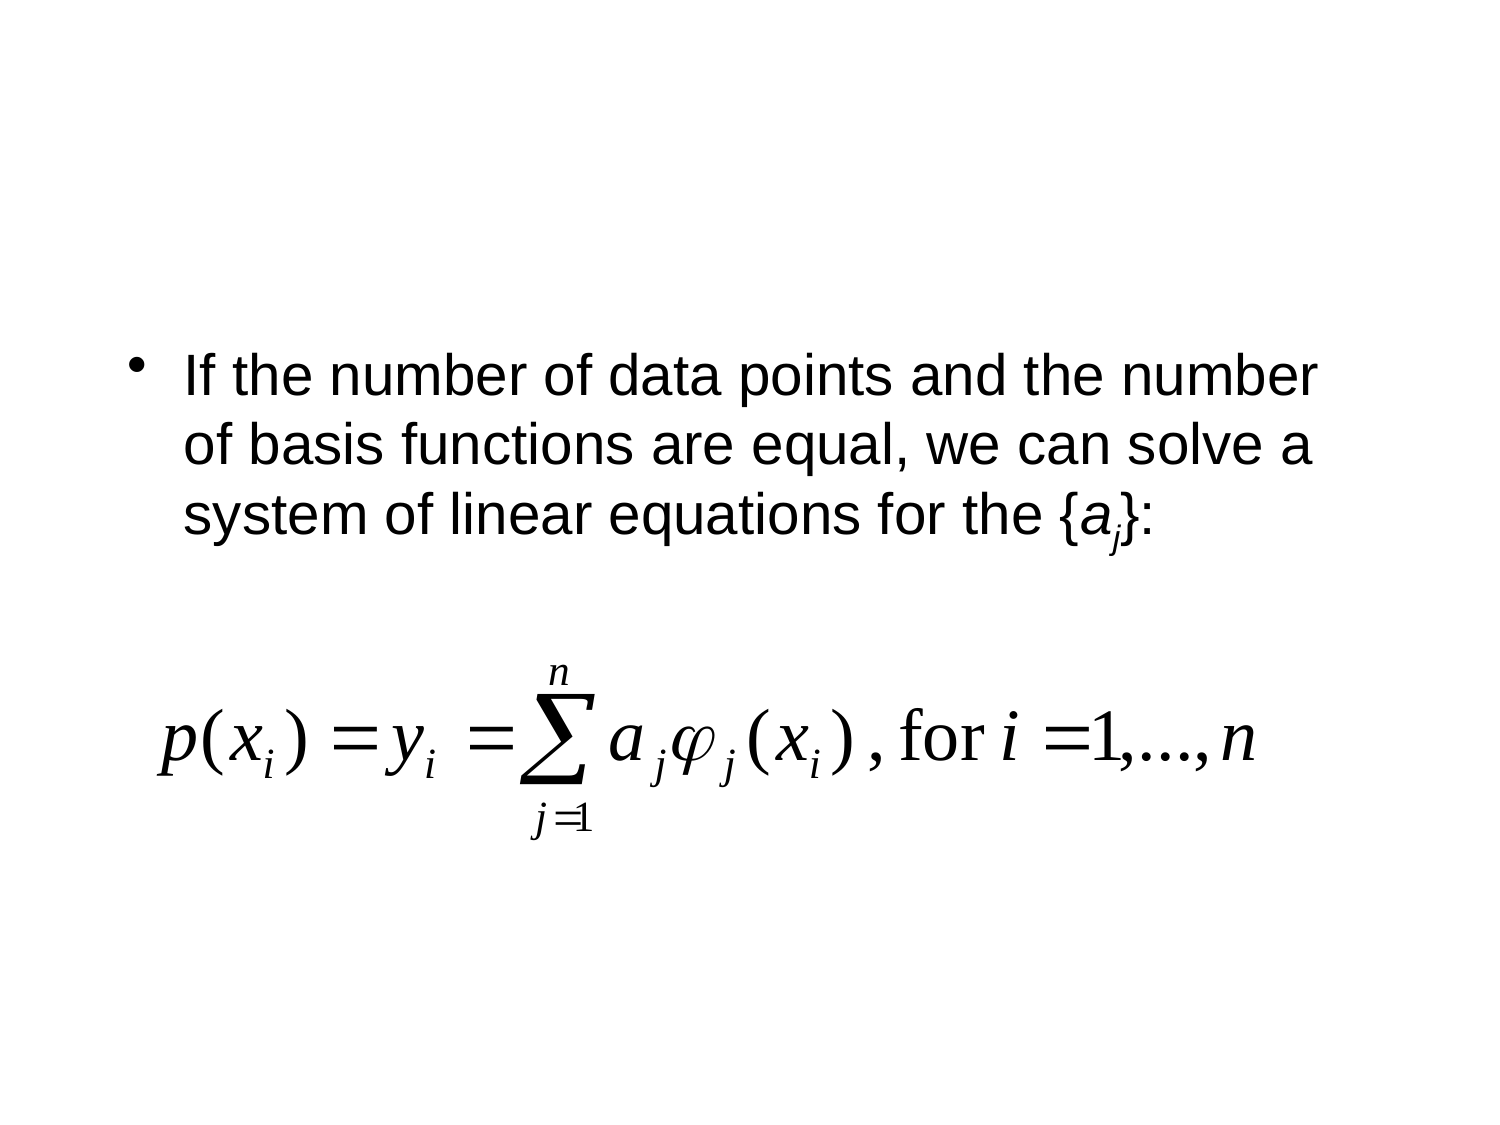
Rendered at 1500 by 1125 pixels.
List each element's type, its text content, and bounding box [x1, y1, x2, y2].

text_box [140, 637, 1271, 854]
list If the number of data points and the number of basis functions are equal, we can solve a system of linear equations for the {aj}: [112, 237, 1388, 588]
